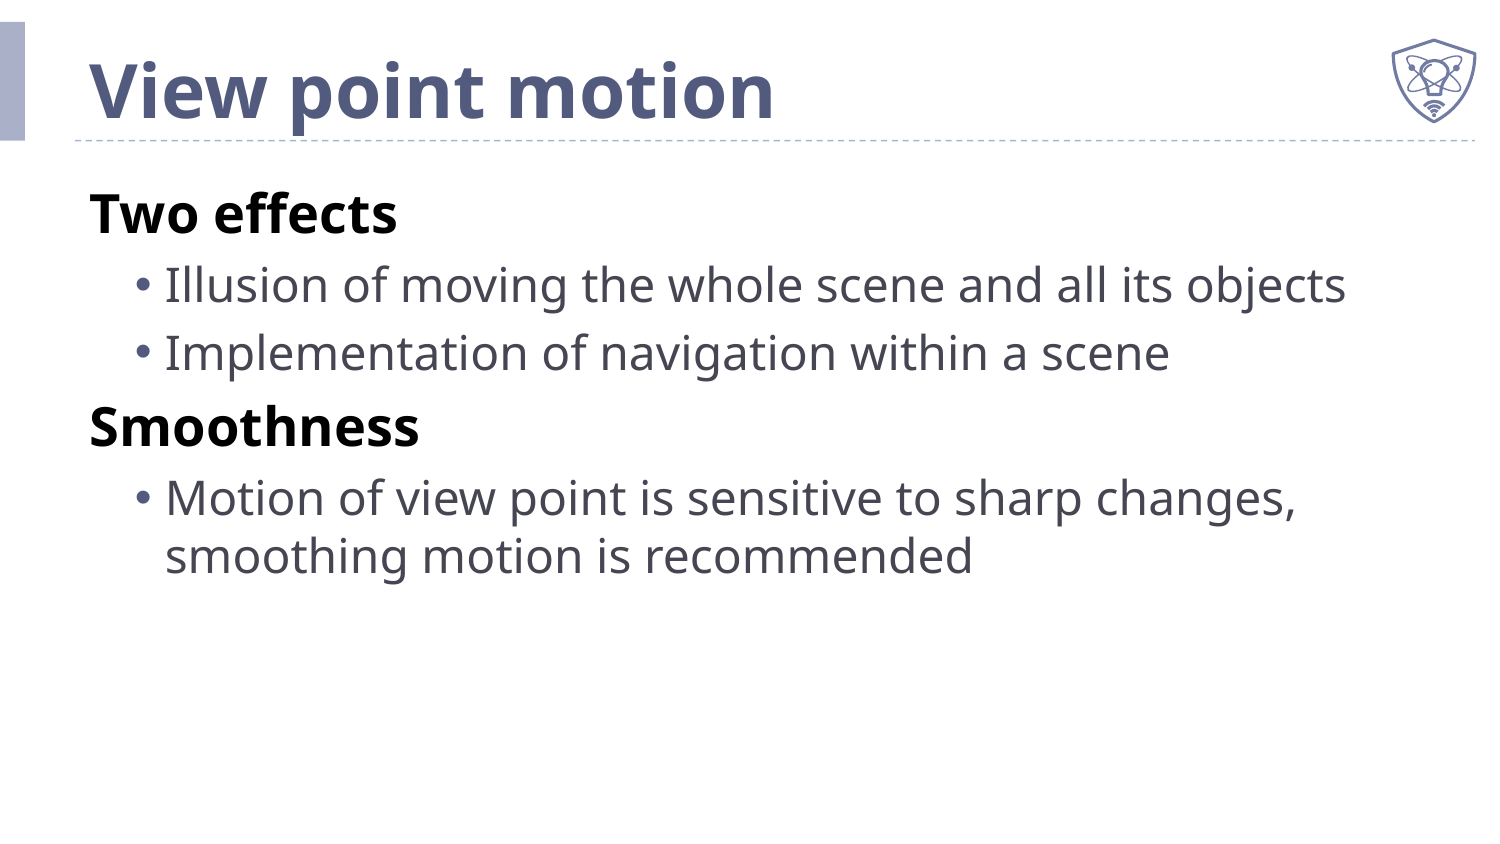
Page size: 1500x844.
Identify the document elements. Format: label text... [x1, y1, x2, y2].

title View point motion [75, 18, 1475, 141]
list Two effects Illusion of moving the whole scene and all its objects Implementation of navigation within a scene Smoothness Motion of view point is sensitive to sharp changes, smoothing motion is recommended [75, 171, 1475, 835]
